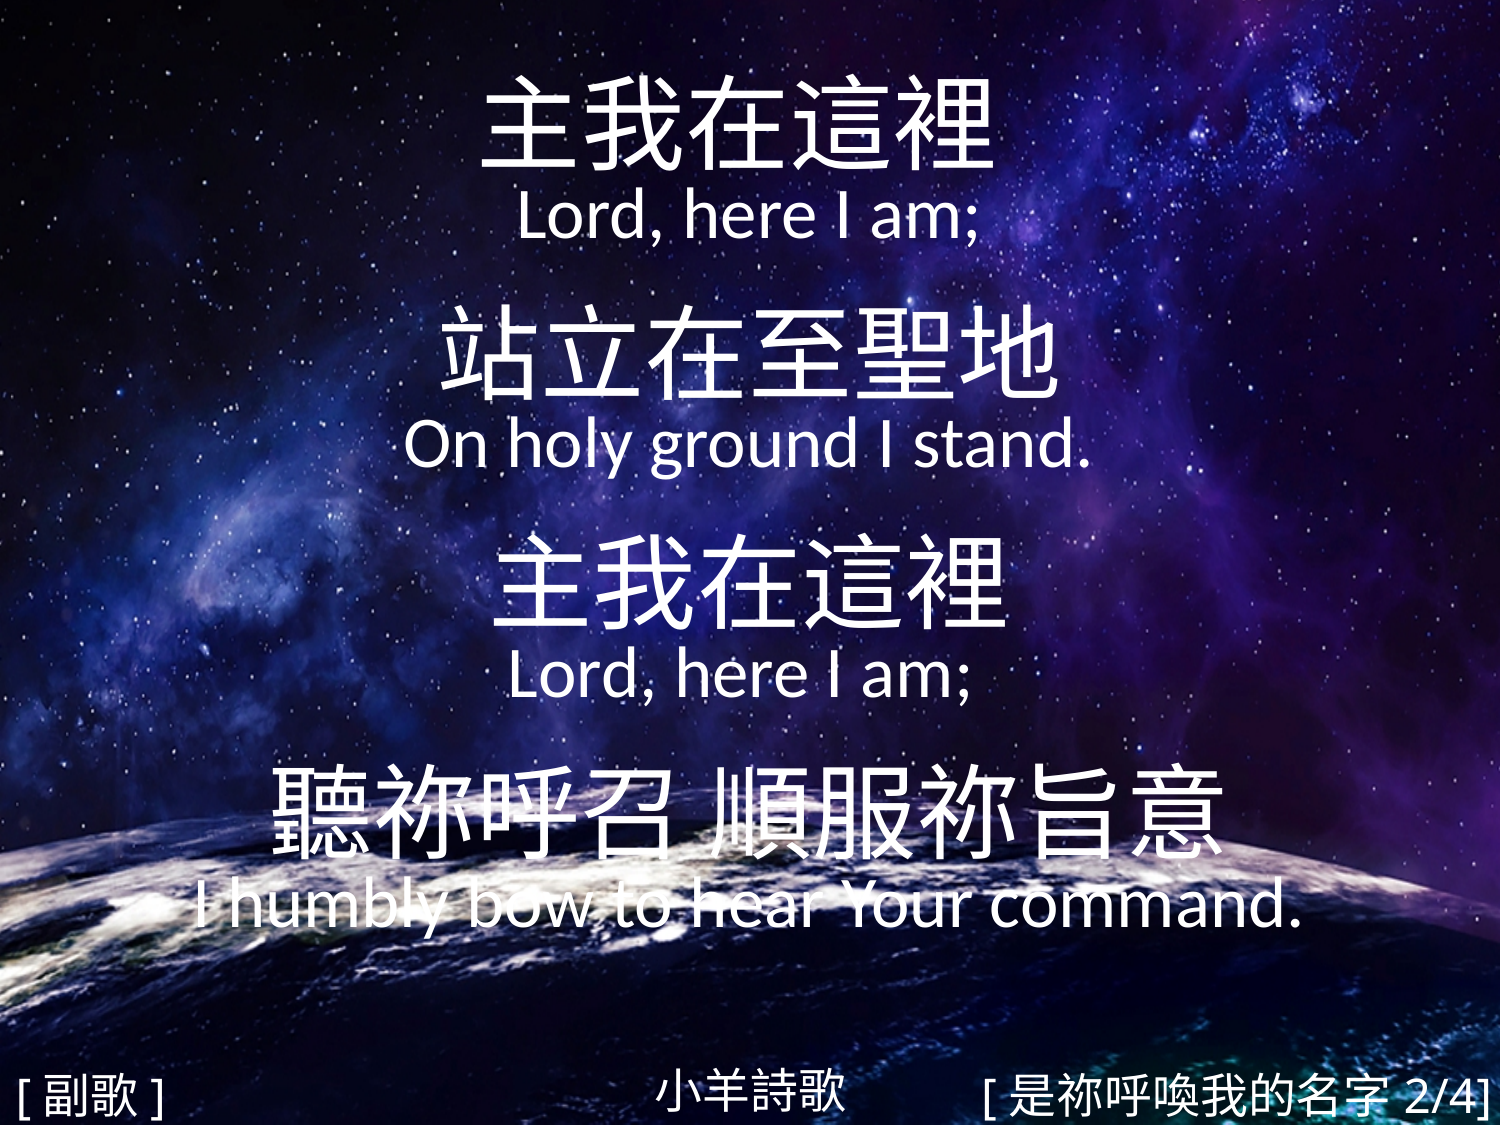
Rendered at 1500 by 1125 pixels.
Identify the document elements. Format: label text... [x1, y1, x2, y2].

picture [0, 706, 1500, 1053]
title [0, 706, 1494, 710]
text_box [副歌] [0, 1058, 271, 1125]
subtitle 小羊詩歌 [0, 1053, 1500, 1125]
text_box [是祢呼喚我的名字2/4] [868, 1058, 1500, 1125]
text_box 主我在這裡 Lord, here I am; 站立在至聖地 On holy ground I stand. 主我在這裡 Lord, here I am; 聽祢呼召 順服祢旨意 I humbly bow to hear Your command. [0, 0, 1500, 706]
